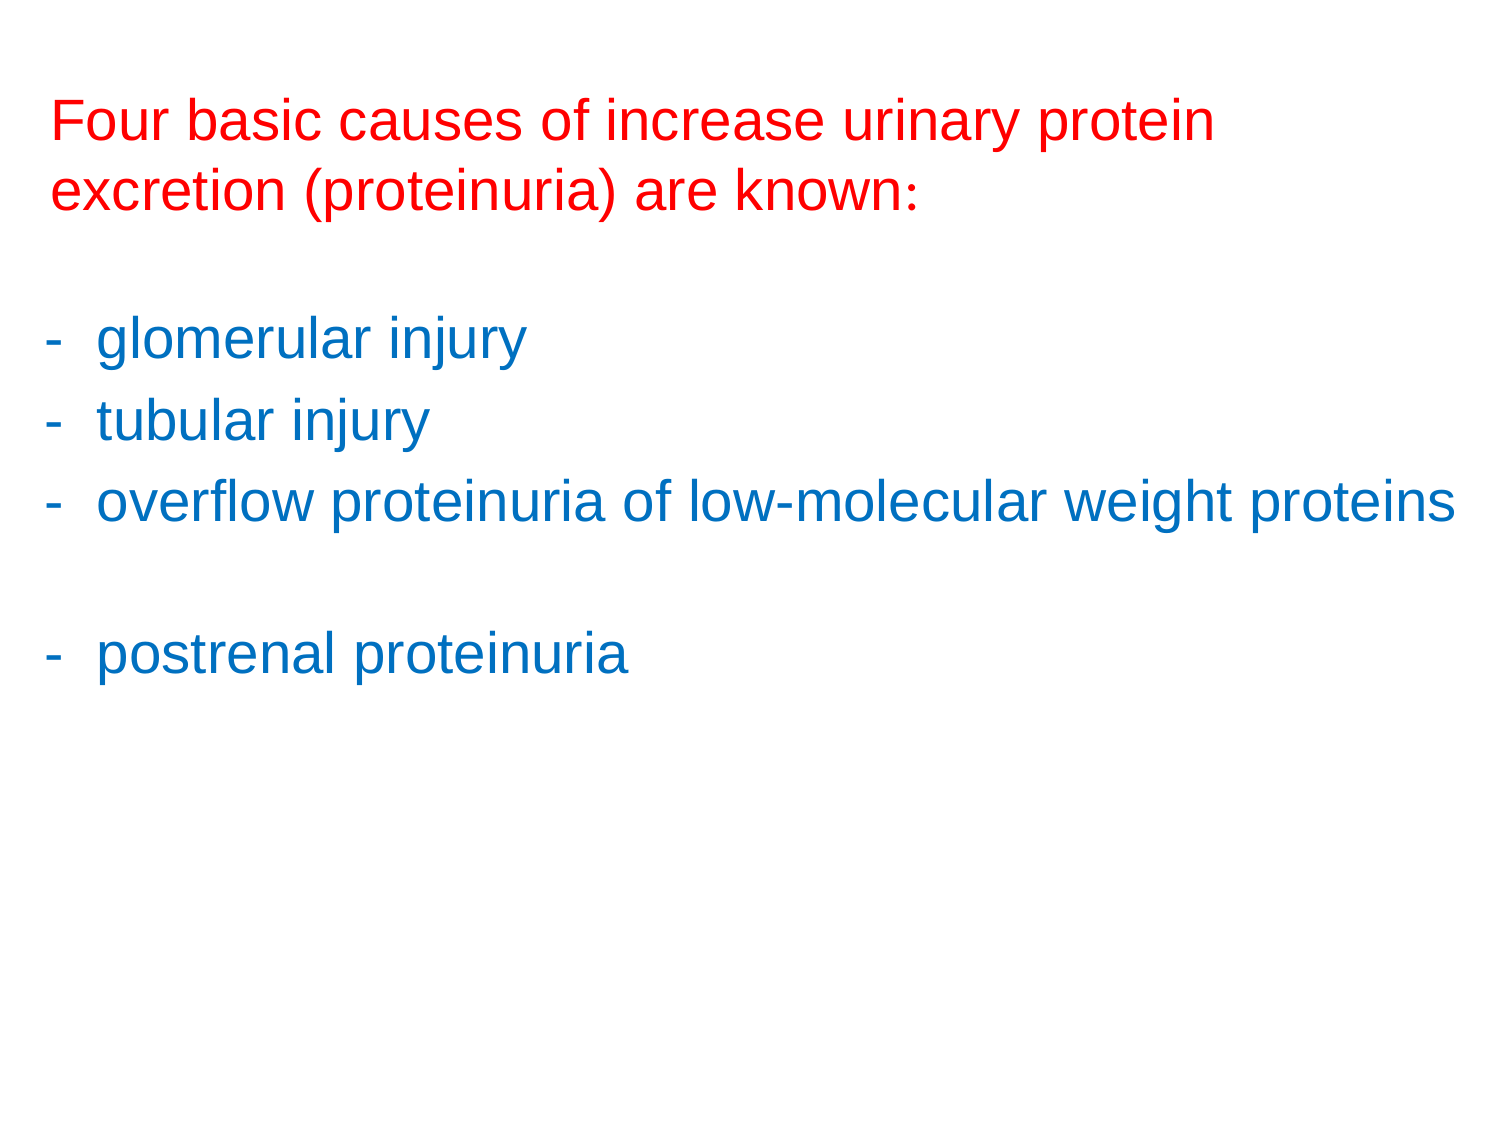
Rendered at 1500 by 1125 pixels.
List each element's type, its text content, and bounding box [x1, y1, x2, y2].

list - glomerular injury - tubular injury - overflow proteinuria of low-molecular weight proteins - postrenal proteinuria [0, 292, 1500, 1036]
title Four basic causes of increase urinary protein excretion (proteinuria) are known: [35, 58, 1386, 247]
